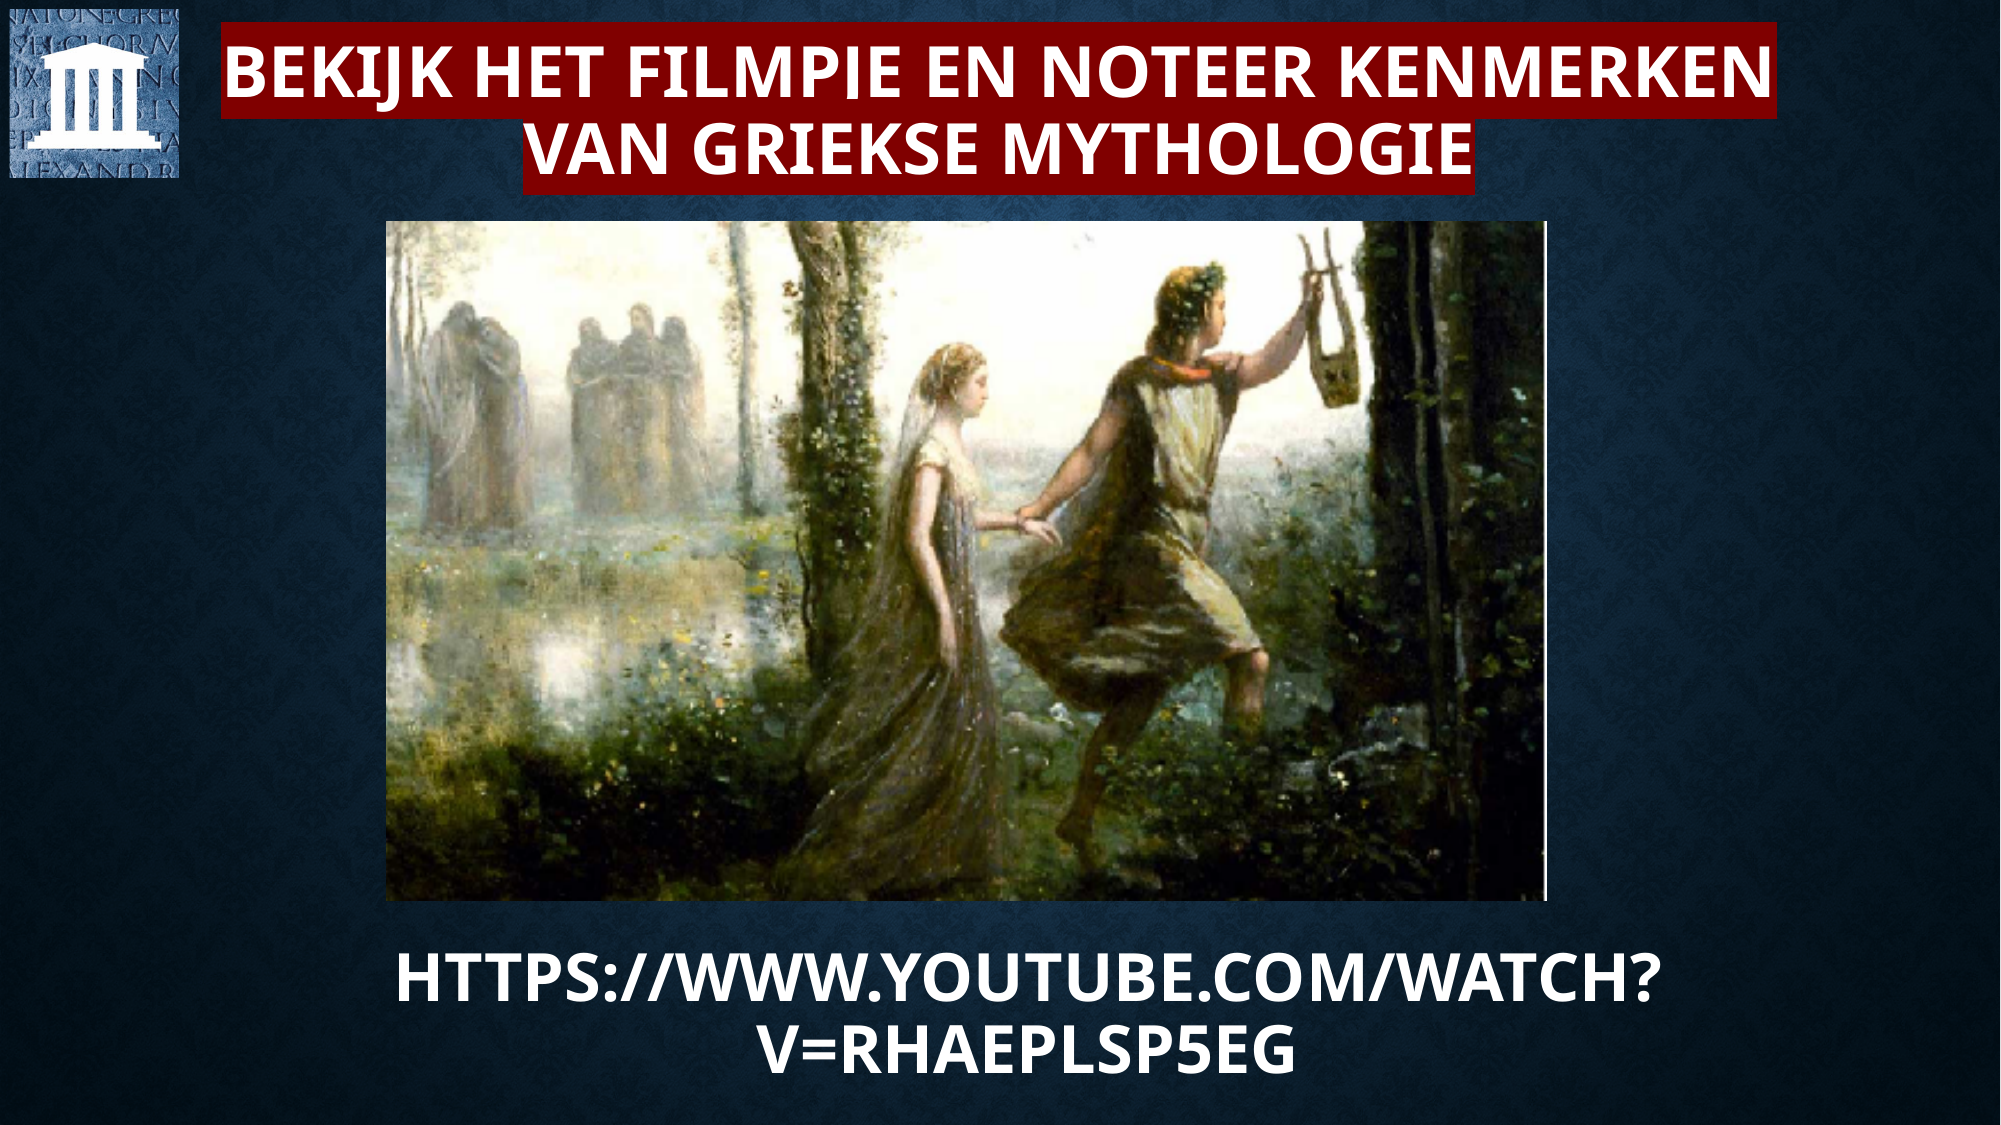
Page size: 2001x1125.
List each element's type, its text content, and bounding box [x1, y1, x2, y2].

title Bekijk het filmpje en noteer kenmerken van Griekse mythologie [150, 4, 1849, 222]
picture [9, 8, 180, 179]
picture [386, 221, 1548, 901]
text_box https://www.youtube.com/watch?v=RhaepLsP5eg [178, 907, 1878, 1125]
